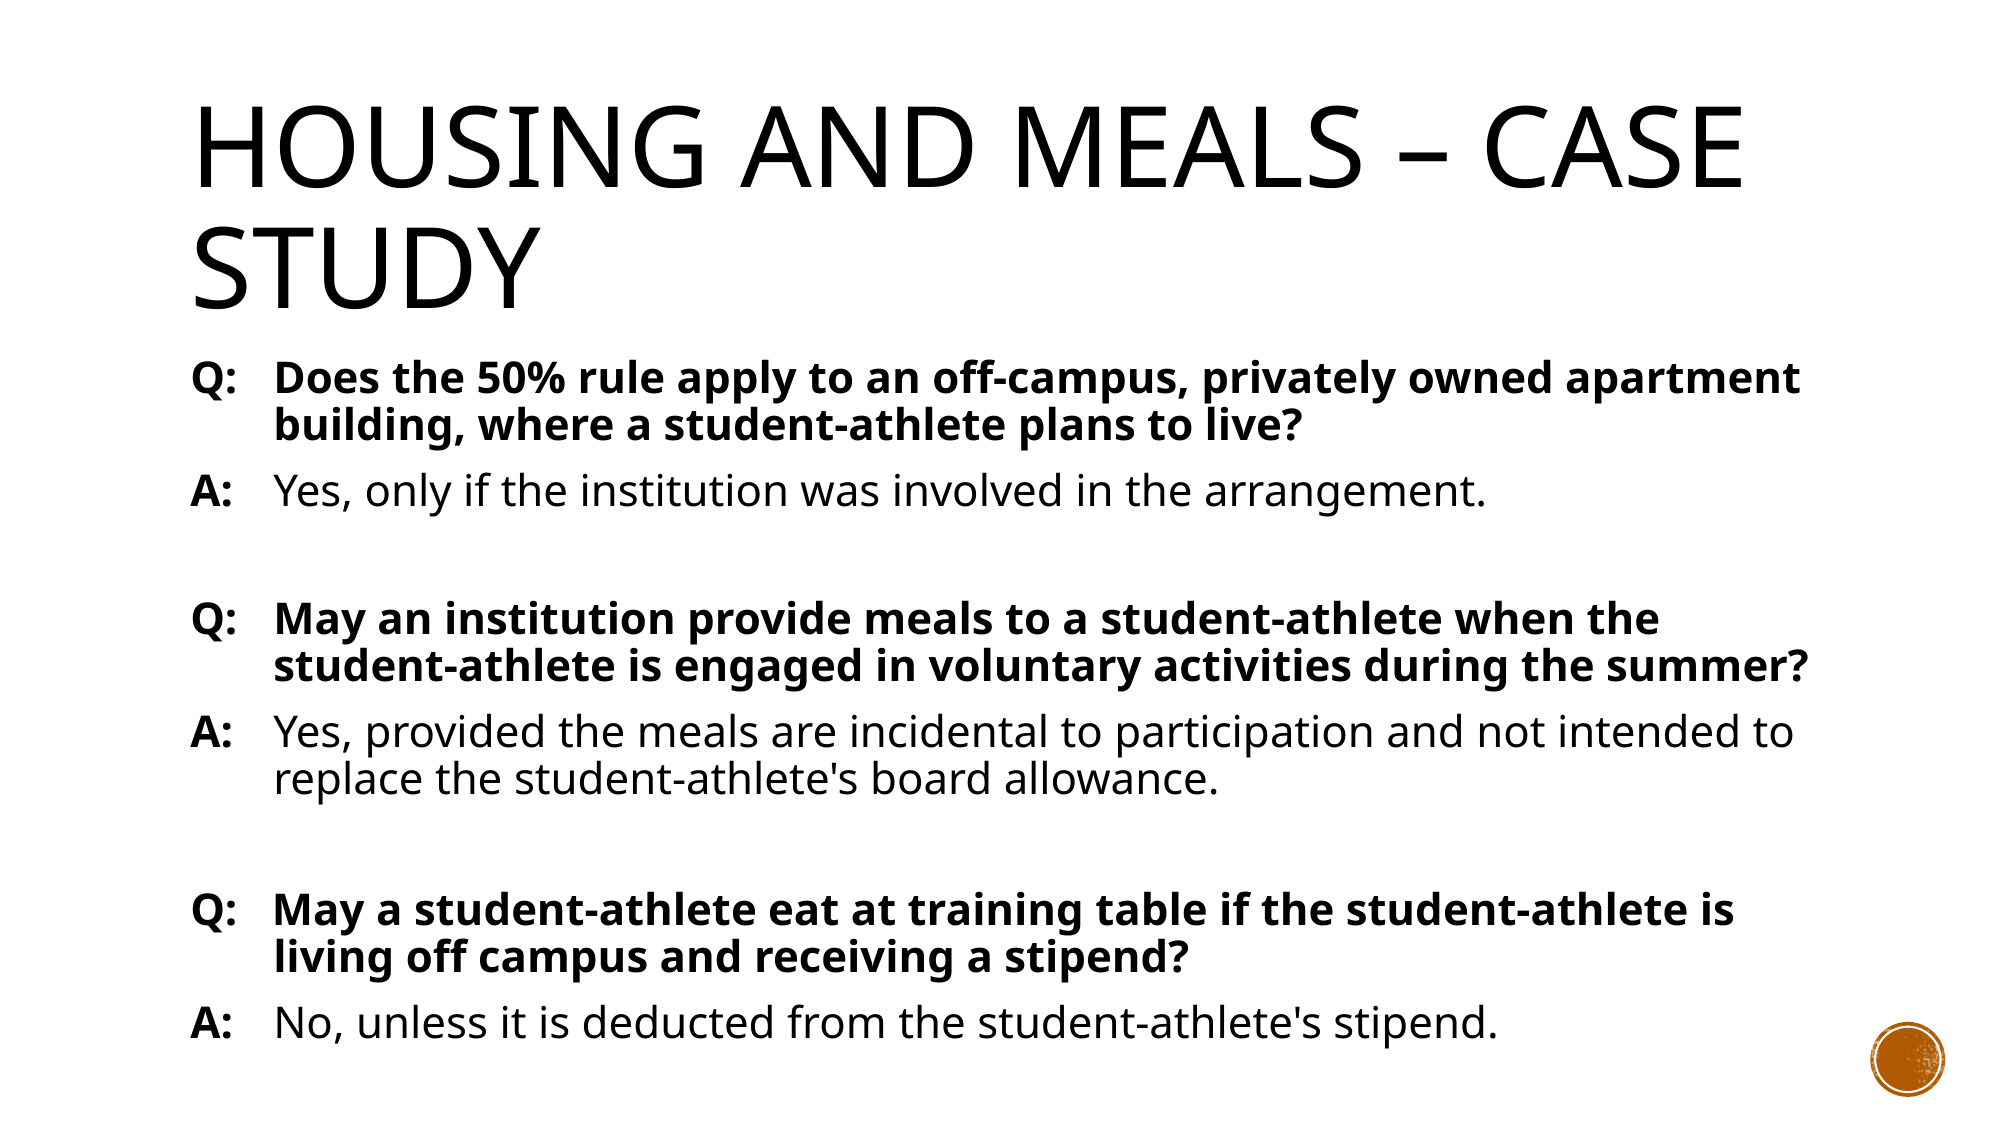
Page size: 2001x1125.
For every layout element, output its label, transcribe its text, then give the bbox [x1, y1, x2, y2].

title Housing and Meals – Case Study [175, 79, 1826, 344]
list Q: Does the 50% rule apply to an off-campus, privately owned apartment building, where a student-athlete plans to live? A: Yes, only if the institution was involved in the arrangement. Q: May an institution provide meals to a student-athlete when the student-athlete is engaged in voluntary activities during the summer? A: Yes, provided the meals are incidental to participation and not intended to replace the student-athlete's board allowance. Q: May a student-athlete eat at training table if the student-athlete is living off campus and receiving a stipend? A: No, unless it is deducted from the student-athlete's stipend. [175, 348, 1826, 1078]
